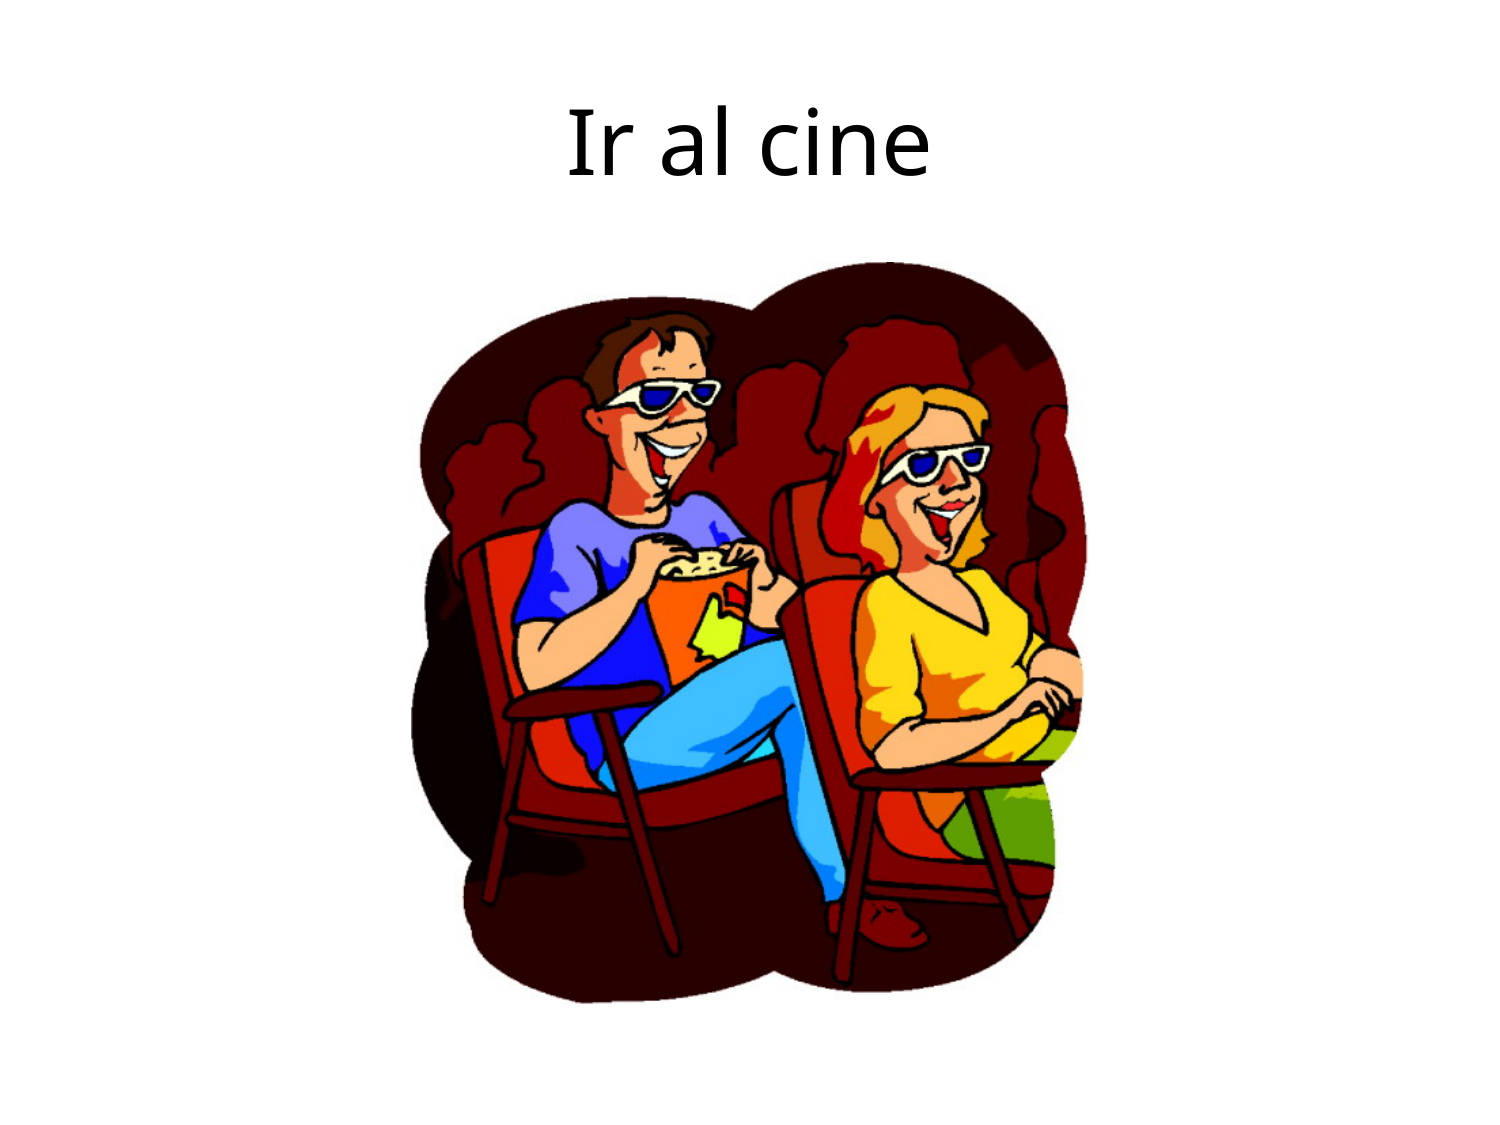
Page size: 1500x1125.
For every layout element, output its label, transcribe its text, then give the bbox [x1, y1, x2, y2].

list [74, 262, 1426, 1006]
title Ir al cine [75, 45, 1425, 233]
